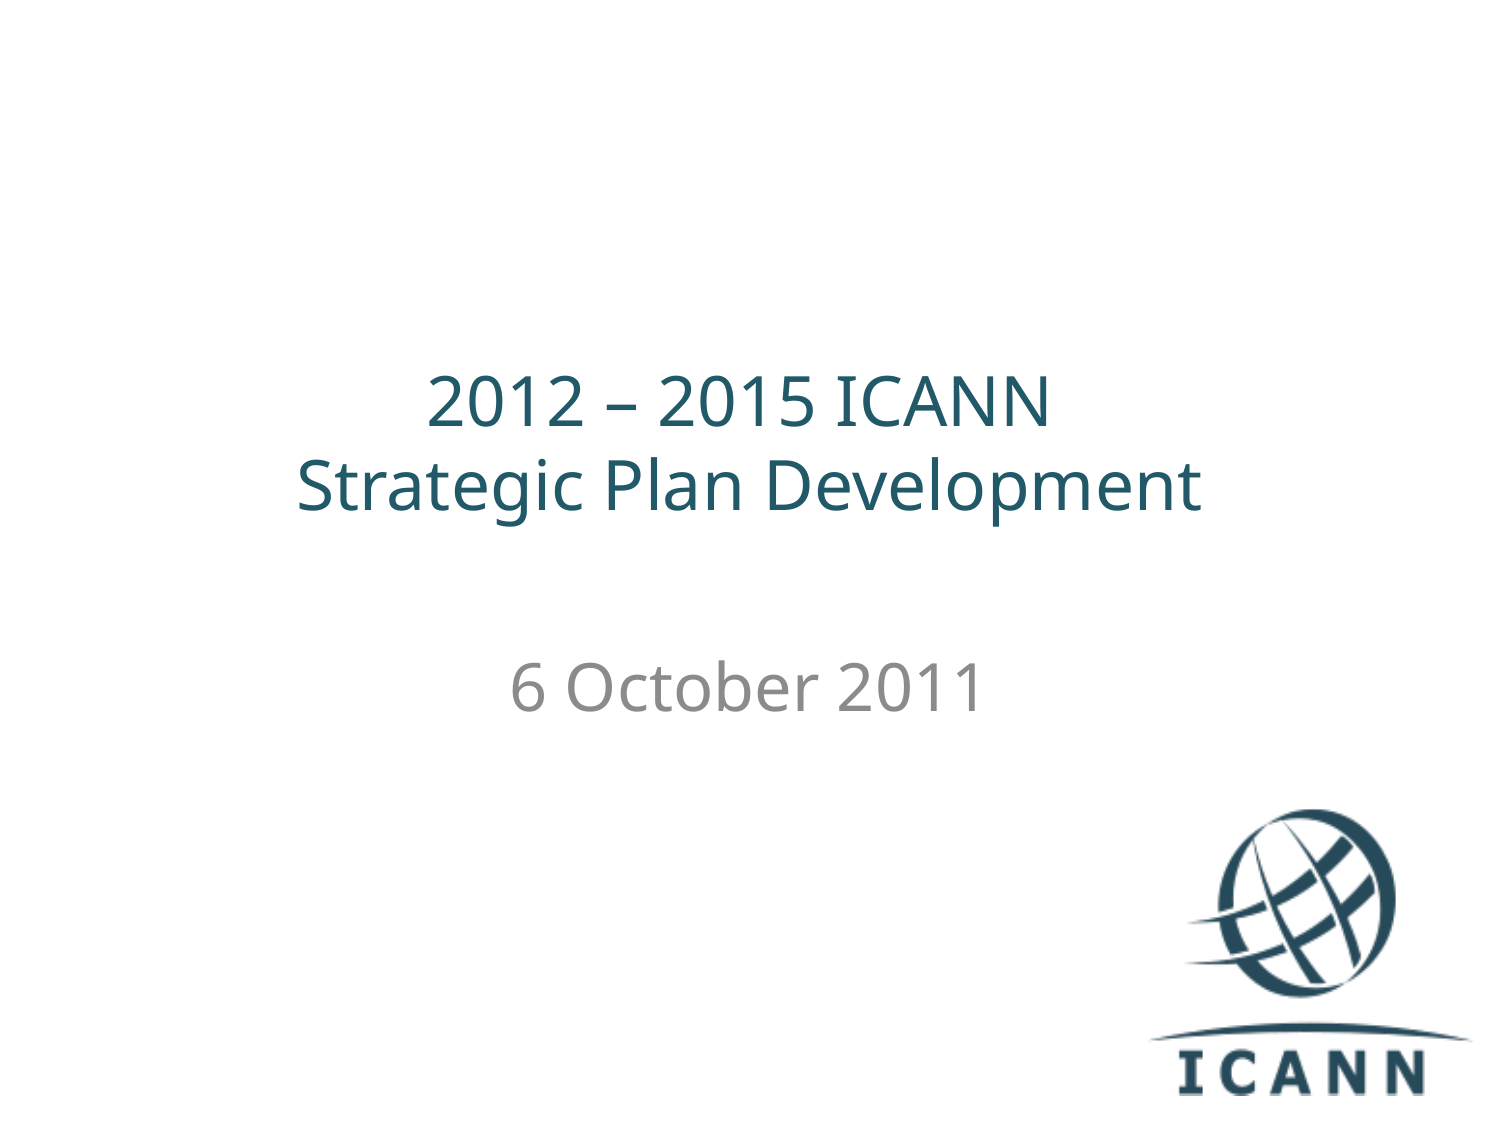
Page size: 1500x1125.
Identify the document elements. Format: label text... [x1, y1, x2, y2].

picture [1147, 808, 1477, 1096]
title 2012 – 2015 ICANN Strategic Plan Development [112, 349, 1388, 591]
subtitle 6 October 2011 [225, 637, 1275, 925]
